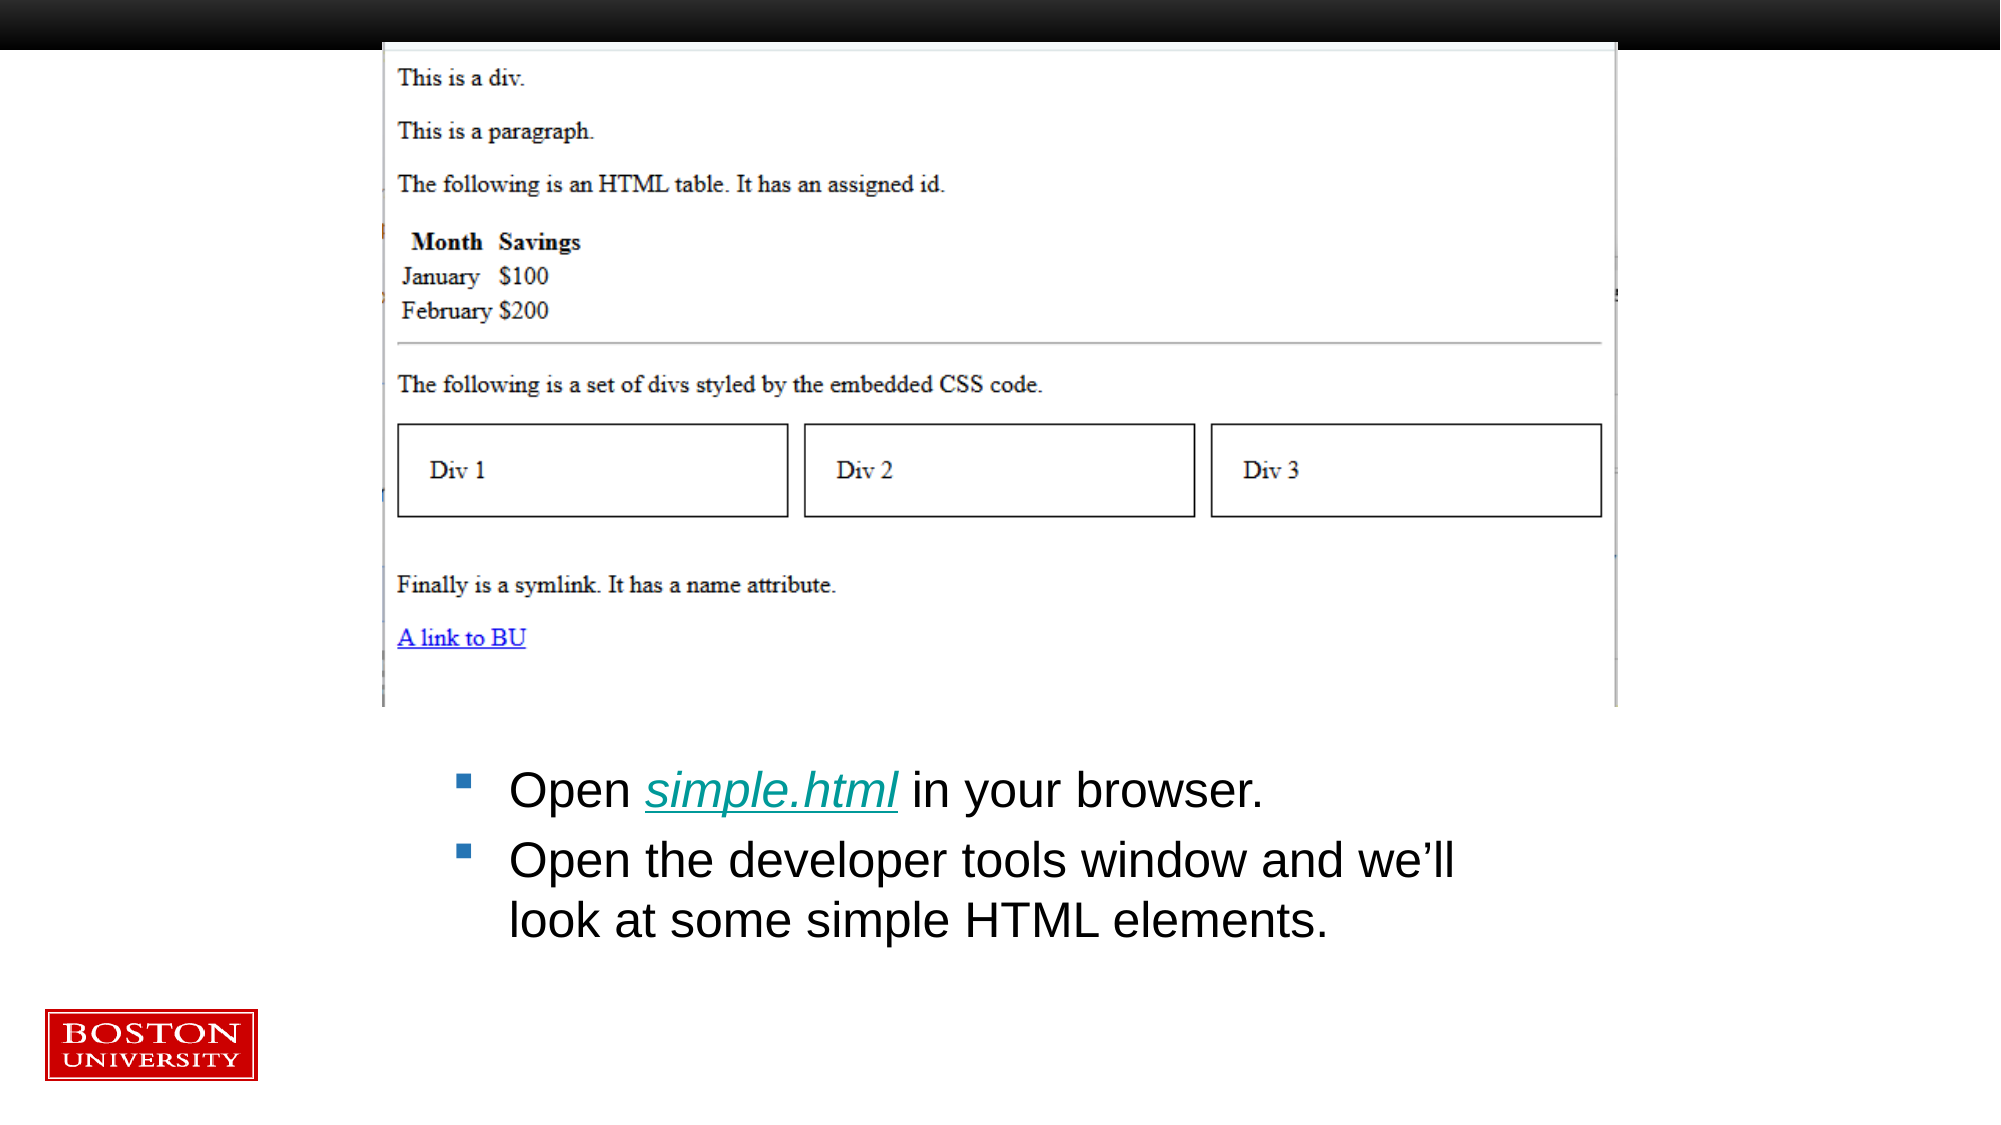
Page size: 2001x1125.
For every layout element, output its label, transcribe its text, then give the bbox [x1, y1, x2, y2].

picture [45, 1009, 258, 1081]
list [382, 42, 1618, 707]
list Open simple.html in your browser. Open the developer tools window and we’ll look at some simple HTML elements. [437, 750, 1537, 1066]
